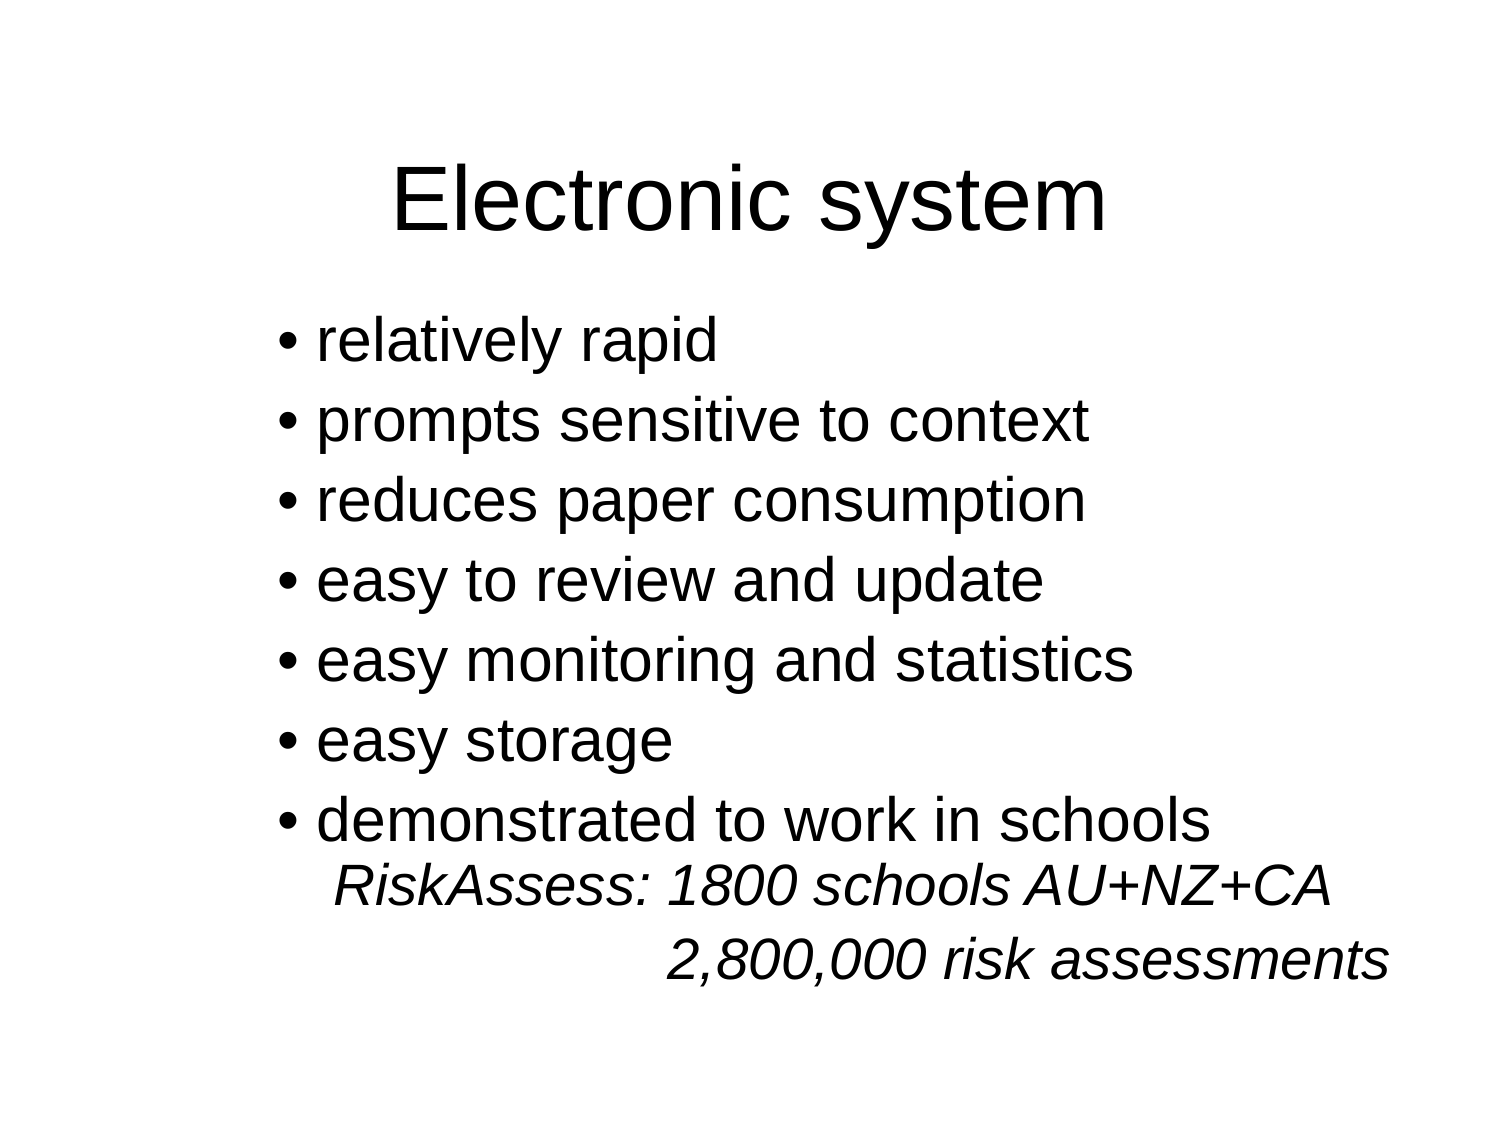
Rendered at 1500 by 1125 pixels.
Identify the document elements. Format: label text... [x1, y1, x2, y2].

list • relatively rapid • prompts sensitive to context • reduces paper consumption • easy to review and update • easy monitoring and statistics • easy storage • demonstrated to work in schools RiskAssess: 1800 schools AU+NZ+CA 2,800,000 risk assessments [262, 299, 1459, 1013]
title Electronic system [112, 99, 1388, 288]
